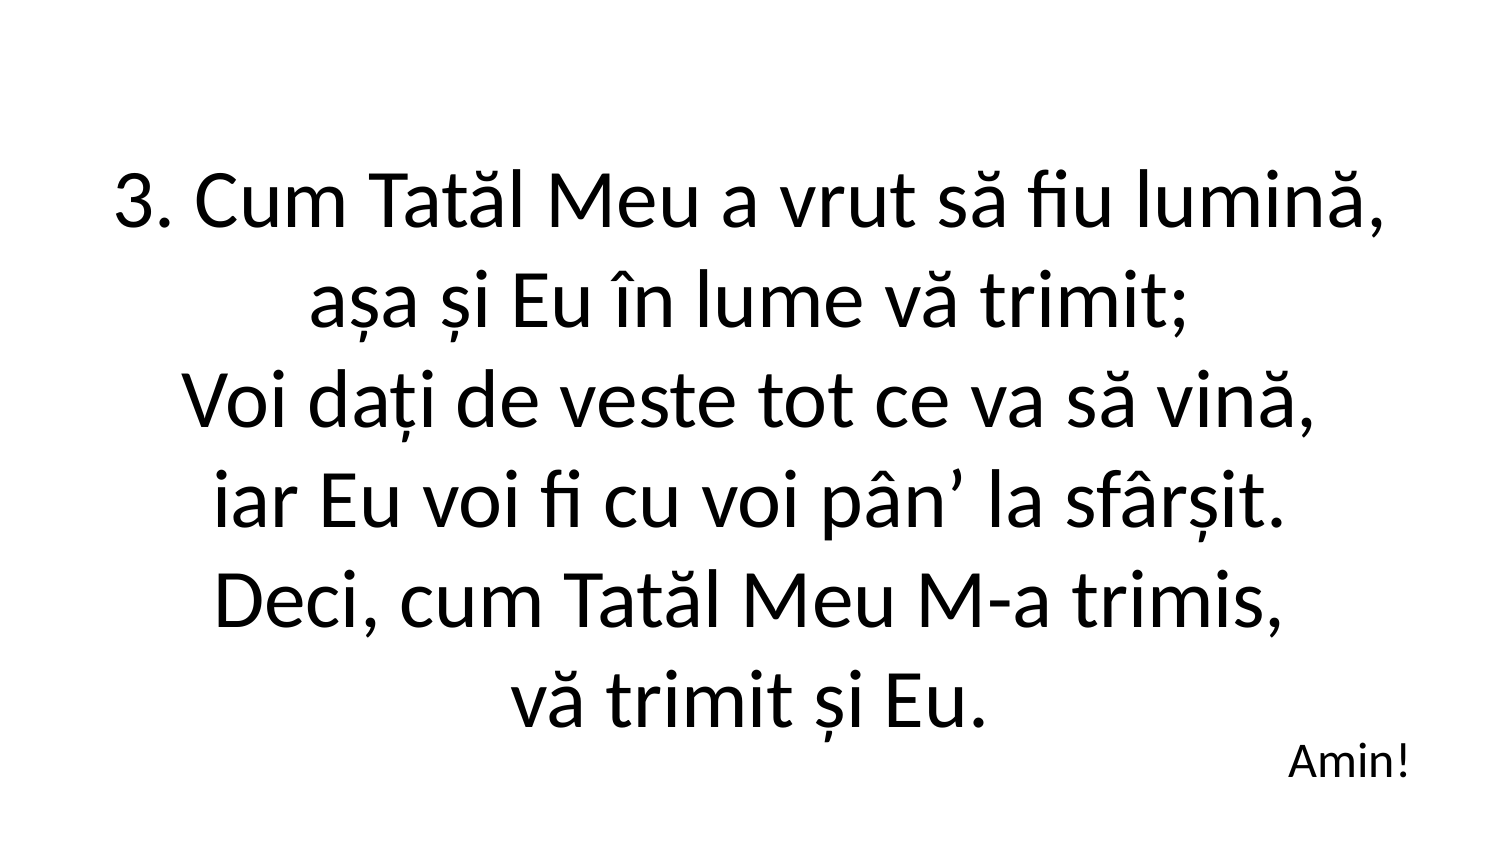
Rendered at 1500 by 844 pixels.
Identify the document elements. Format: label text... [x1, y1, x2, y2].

text_box Amin! [1273, 674, 1427, 795]
text_box 3. Cum Tatăl Meu a vrut să fiu lumină, așa și Eu în lume vă trimit; Voi dați de veste tot ce va să vină, iar Eu voi fi cu voi pân’ la sfârșit. Deci, cum Tatăl Meu M-a trimis, vă trimit și Eu. [97, 92, 1402, 752]
